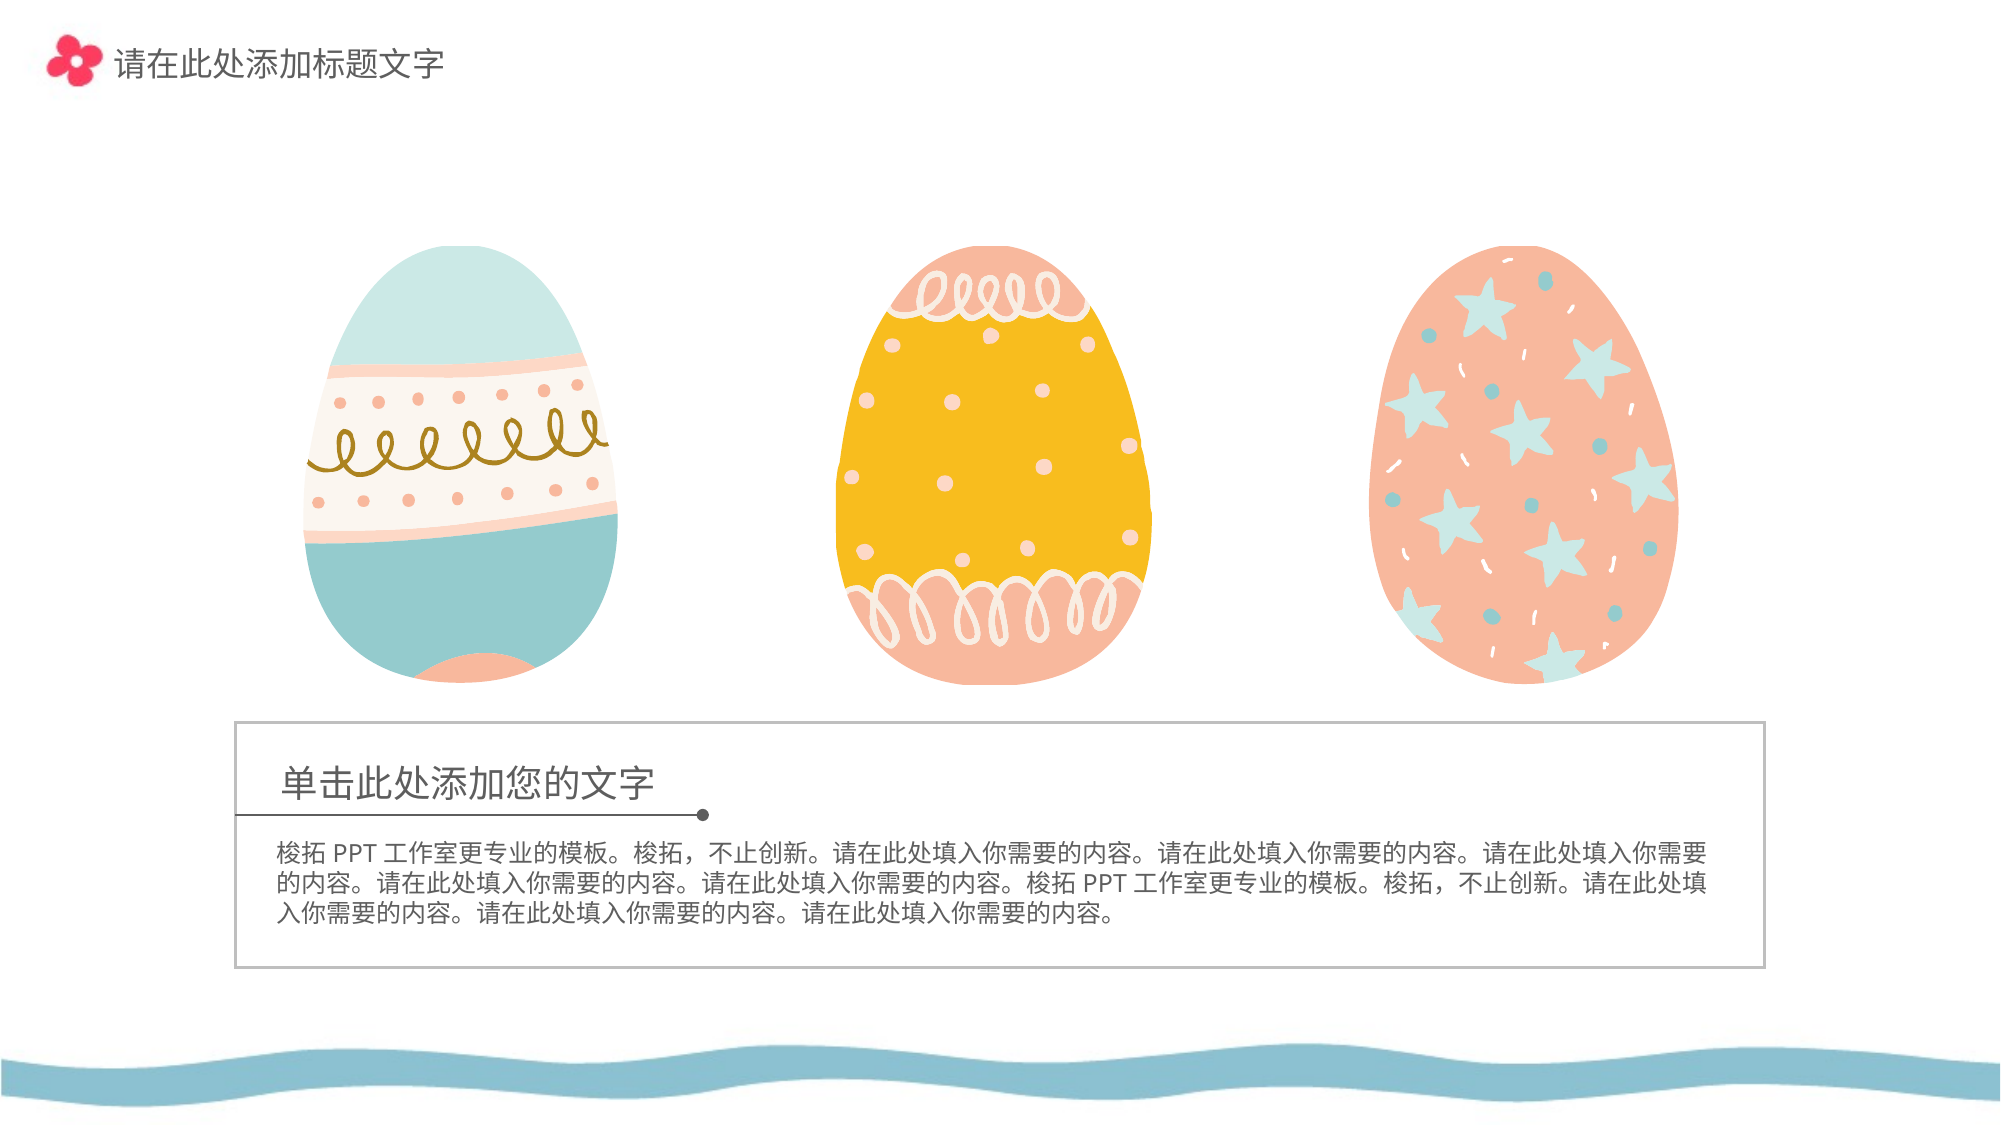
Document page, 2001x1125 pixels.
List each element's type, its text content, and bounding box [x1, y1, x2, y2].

text_box 单击此处添加您的文字 [265, 752, 703, 812]
text_box [234, 721, 1766, 968]
text_box 请在此处添加标题文字 [98, 35, 478, 91]
text_box 梭拓PPT工作室更专业的模板。梭拓，不止创新。请在此处填入你需要的内容。请在此处填入你需要的内容。请在此处填入你需要的内容。请在此处填入你需要的内容。请在此处填入你需要的内容。梭拓PPT工作室更专业的模板。梭拓，不止创新。请在此处填入你需要的内容。请在此处填入你需要的内容。请在此处填入你需要的内容。 [262, 830, 1748, 935]
picture [0, 0, 2001, 1125]
